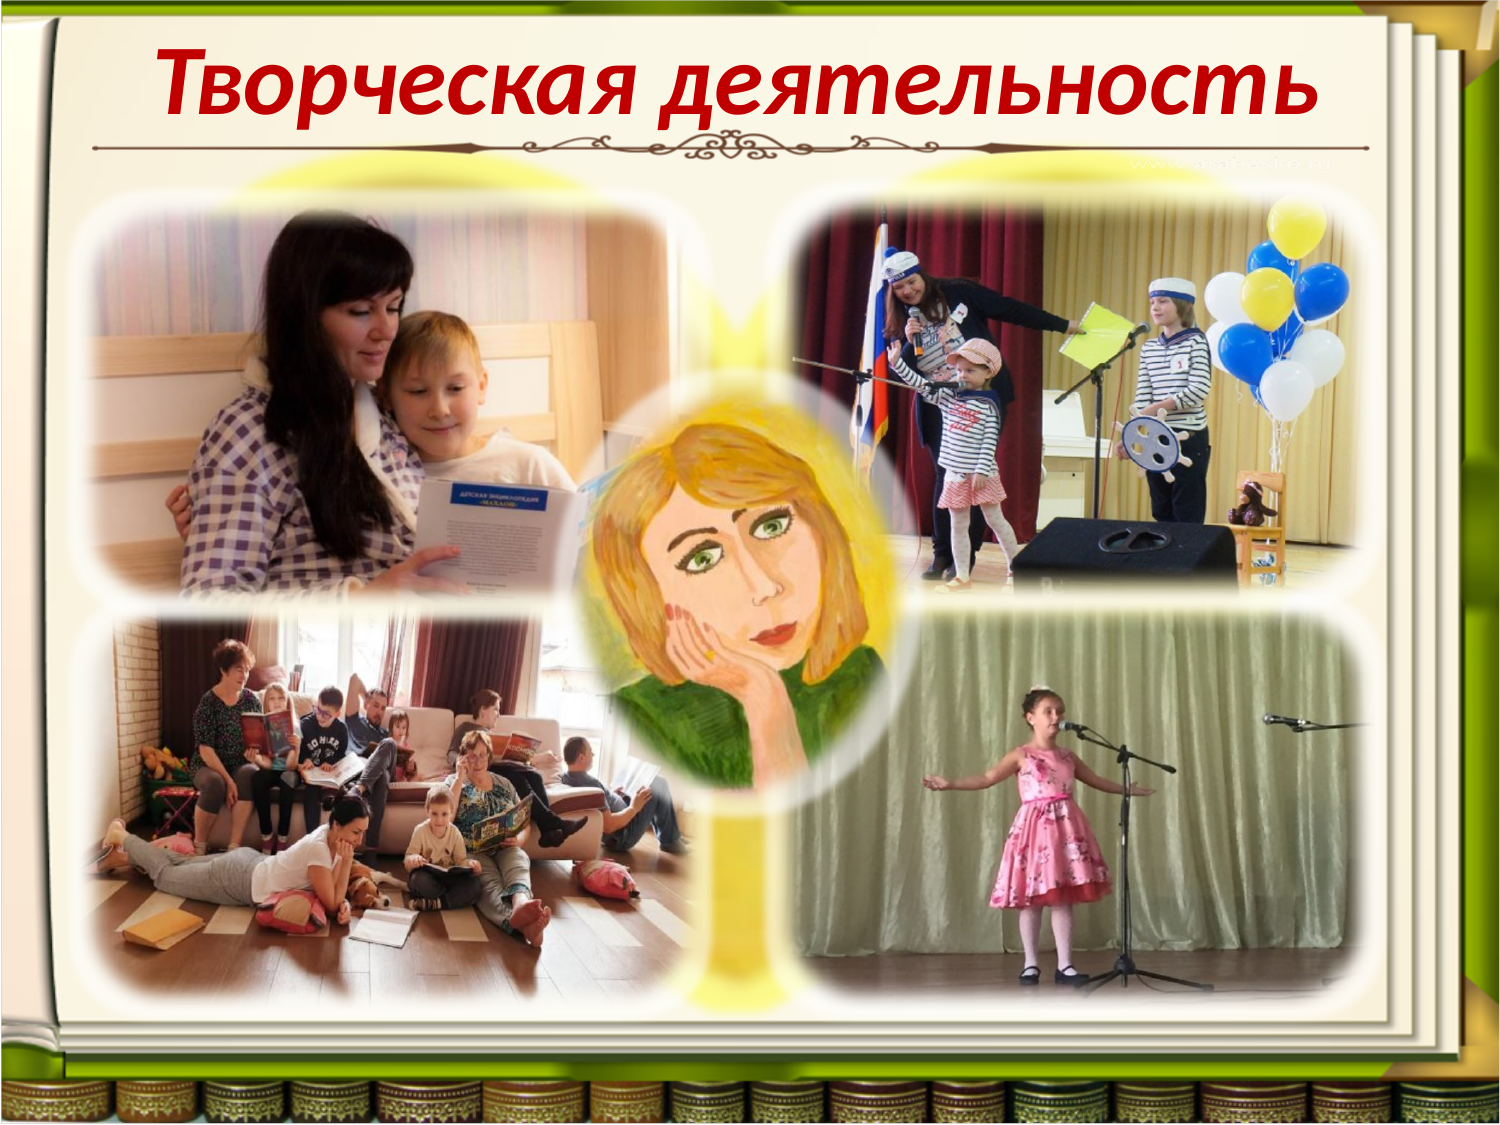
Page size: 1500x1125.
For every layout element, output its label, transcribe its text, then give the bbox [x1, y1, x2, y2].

picture [0, 0, 1500, 1125]
text_box Творческая деятельность [137, 7, 1336, 88]
